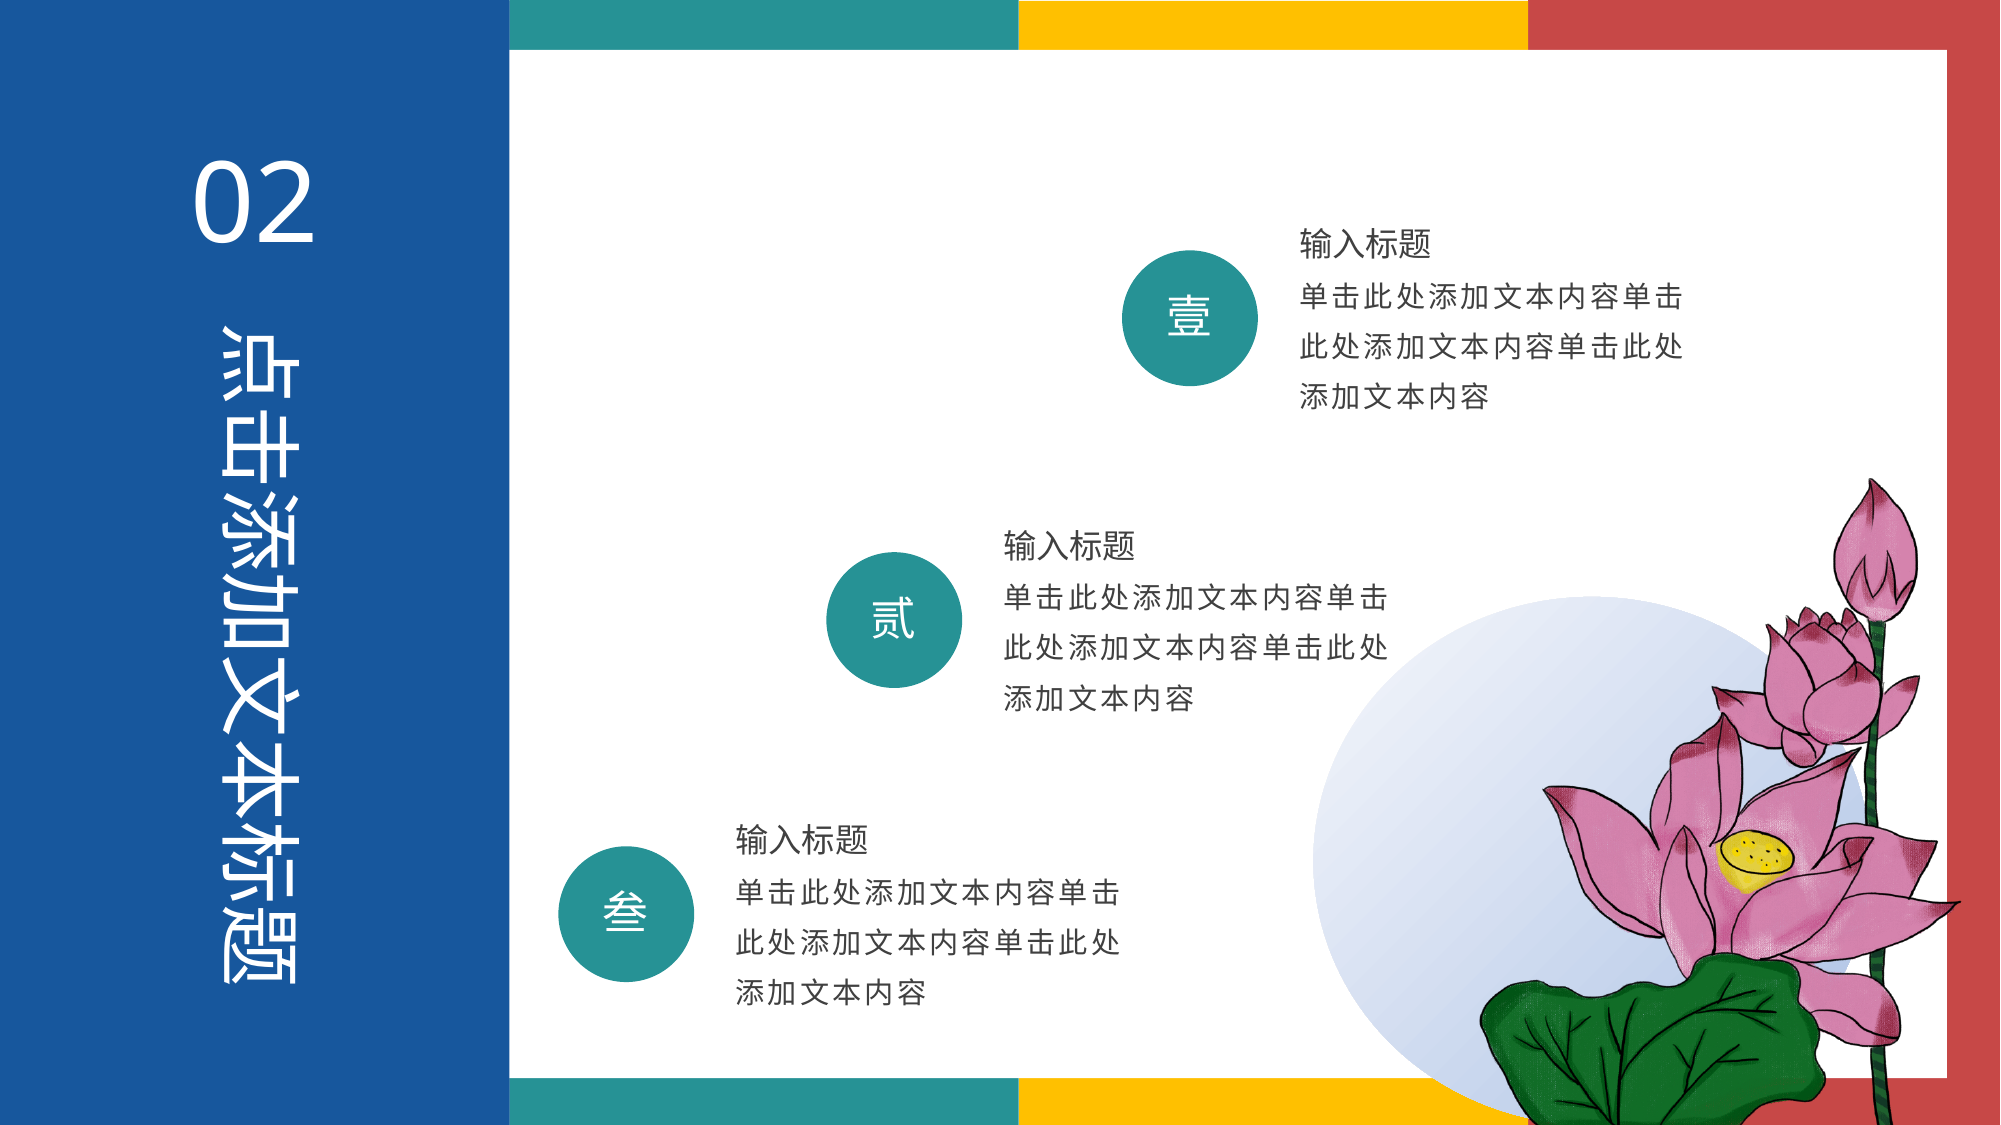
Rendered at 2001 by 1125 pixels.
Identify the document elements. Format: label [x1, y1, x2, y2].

text_box [1313, 457, 1970, 1125]
text_box [1122, 214, 1714, 412]
text_box [558, 810, 1150, 1007]
text_box [826, 516, 1418, 713]
text_box [141, 122, 368, 1052]
text_box [0, 0, 510, 1125]
